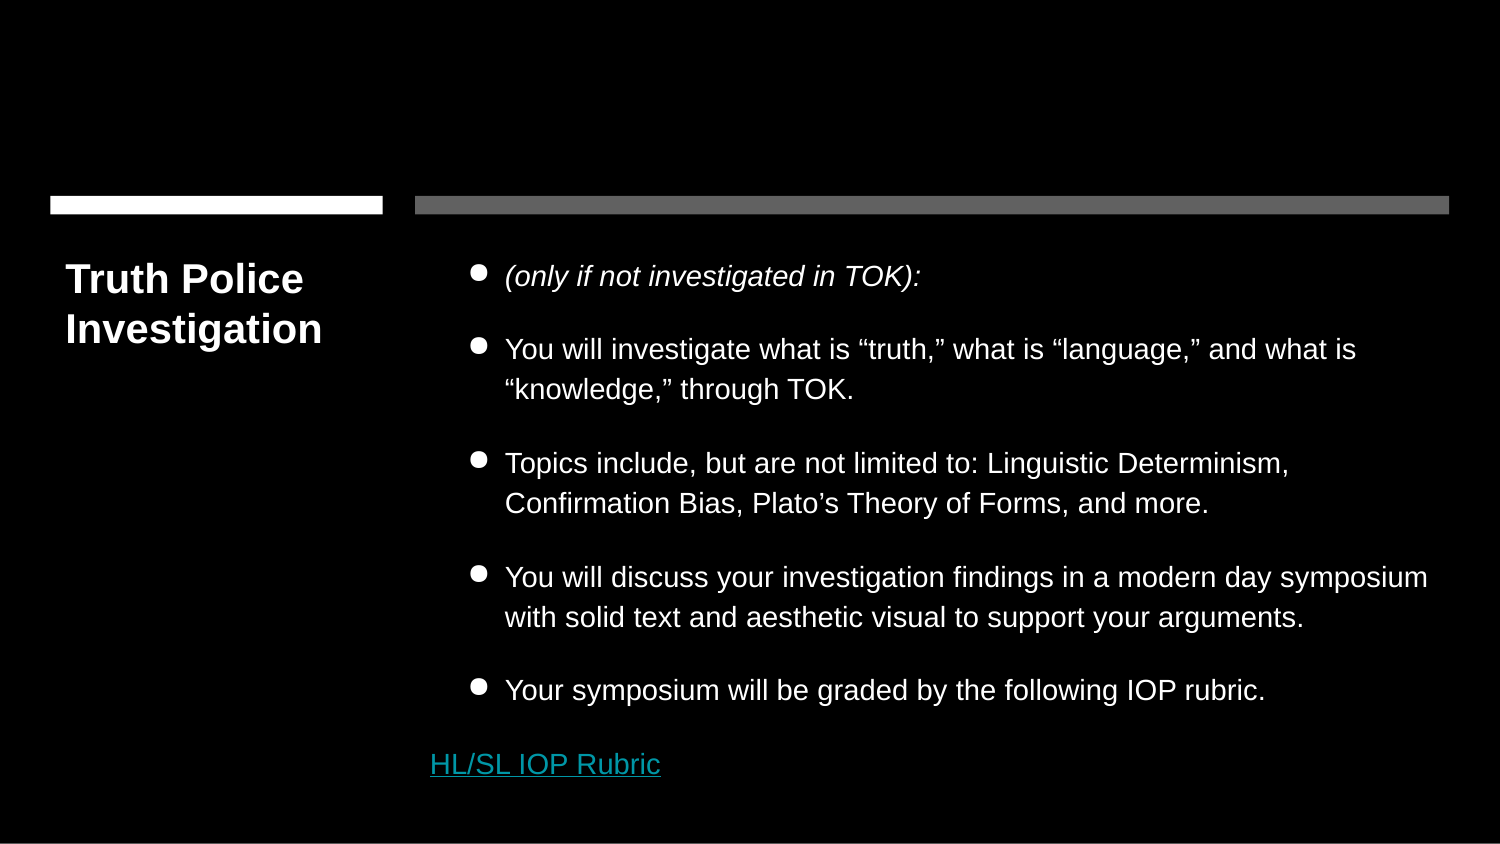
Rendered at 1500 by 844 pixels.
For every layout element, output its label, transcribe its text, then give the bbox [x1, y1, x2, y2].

title Truth Police Investigation [50, 236, 383, 726]
list (only if not investigated in TOK): You will investigate what is “truth,” what is “language,” and what is “knowledge,” through TOK. Topics include, but are not limited to: Linguistic Determinism, Confirmation Bias, Plato’s Theory of Forms, and more. You will discuss your investigation findings in a modern day symposium with solid text and aesthetic visual to support your arguments. Your symposium will be graded by the following IOP rubric. HL/SL IOP Rubric [415, 236, 1450, 666]
